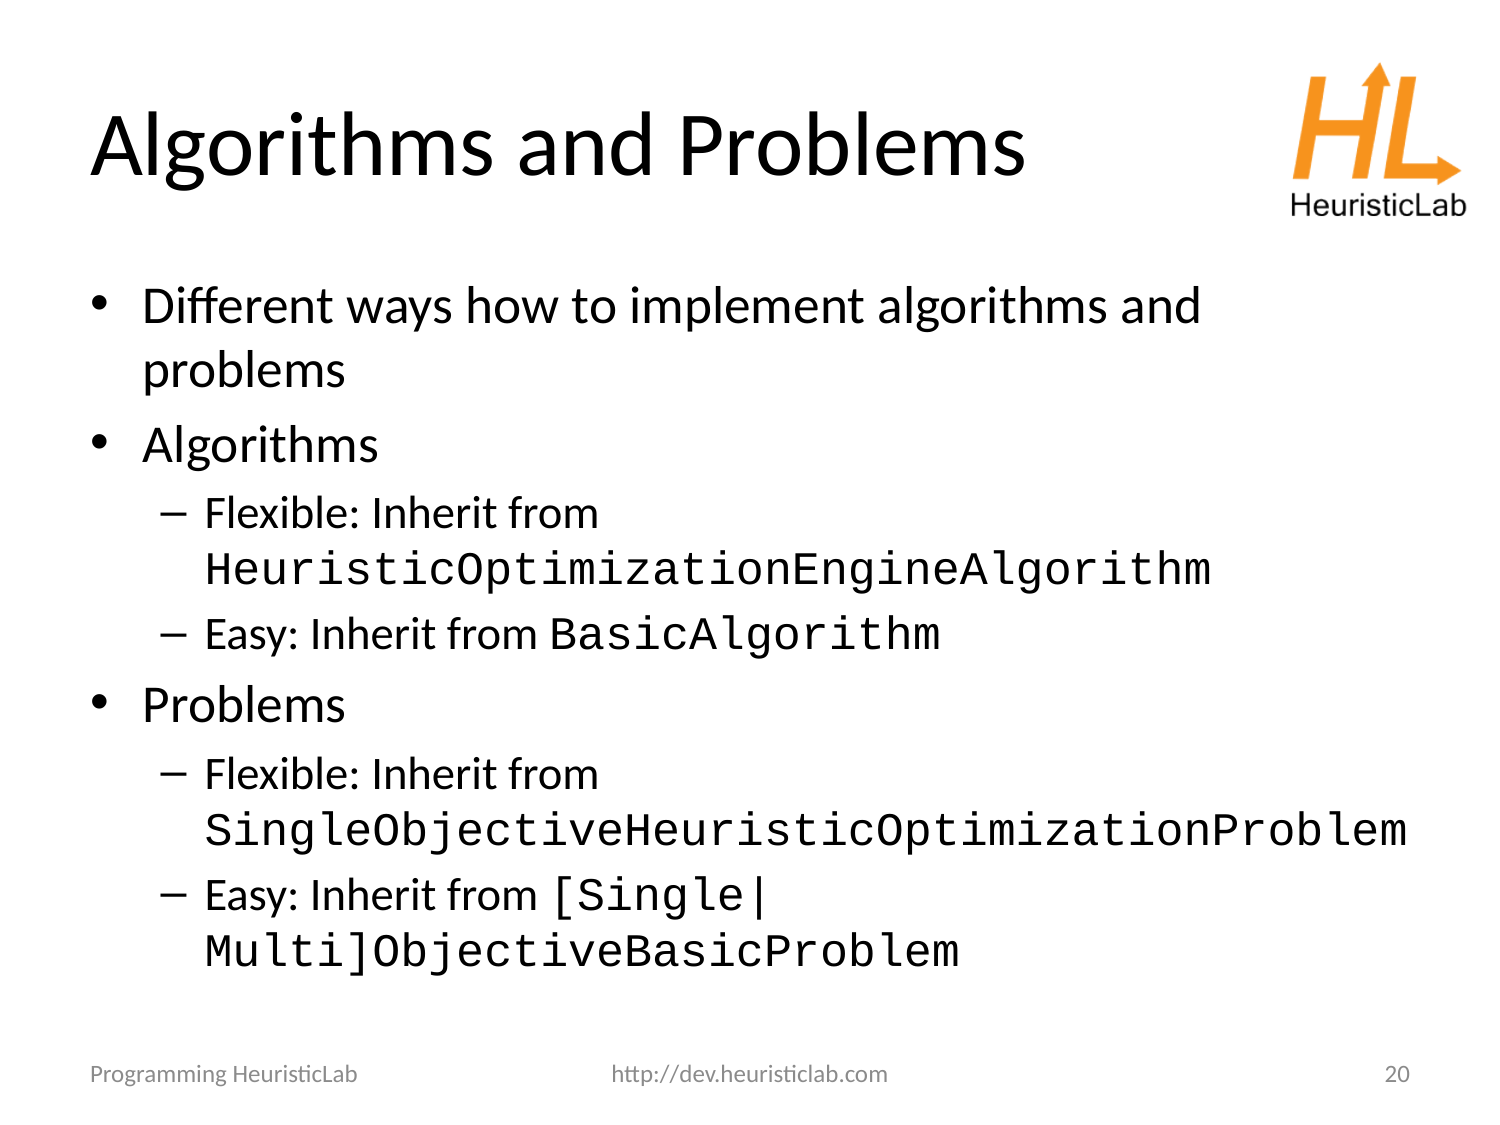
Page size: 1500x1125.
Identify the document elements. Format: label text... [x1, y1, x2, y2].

title Algorithms and Problems [75, 45, 1282, 233]
slide_number Programming HeuristicLab [75, 1042, 425, 1103]
list Different ways how to implement algorithms and problems Algorithms Flexible: Inherit from HeuristicOptimizationEngineAlgorithm Easy: Inherit from BasicAlgorithm Problems Flexible: Inherit from SingleObjectiveHeuristicOptimizationProblem Easy: Inherit from [Single|Multi]ObjectiveBasicProblem [75, 262, 1425, 1005]
slide_number 20 [1074, 1042, 1425, 1103]
footer http://dev.heuristiclab.com [512, 1042, 988, 1103]
picture [1281, 27, 1474, 244]
